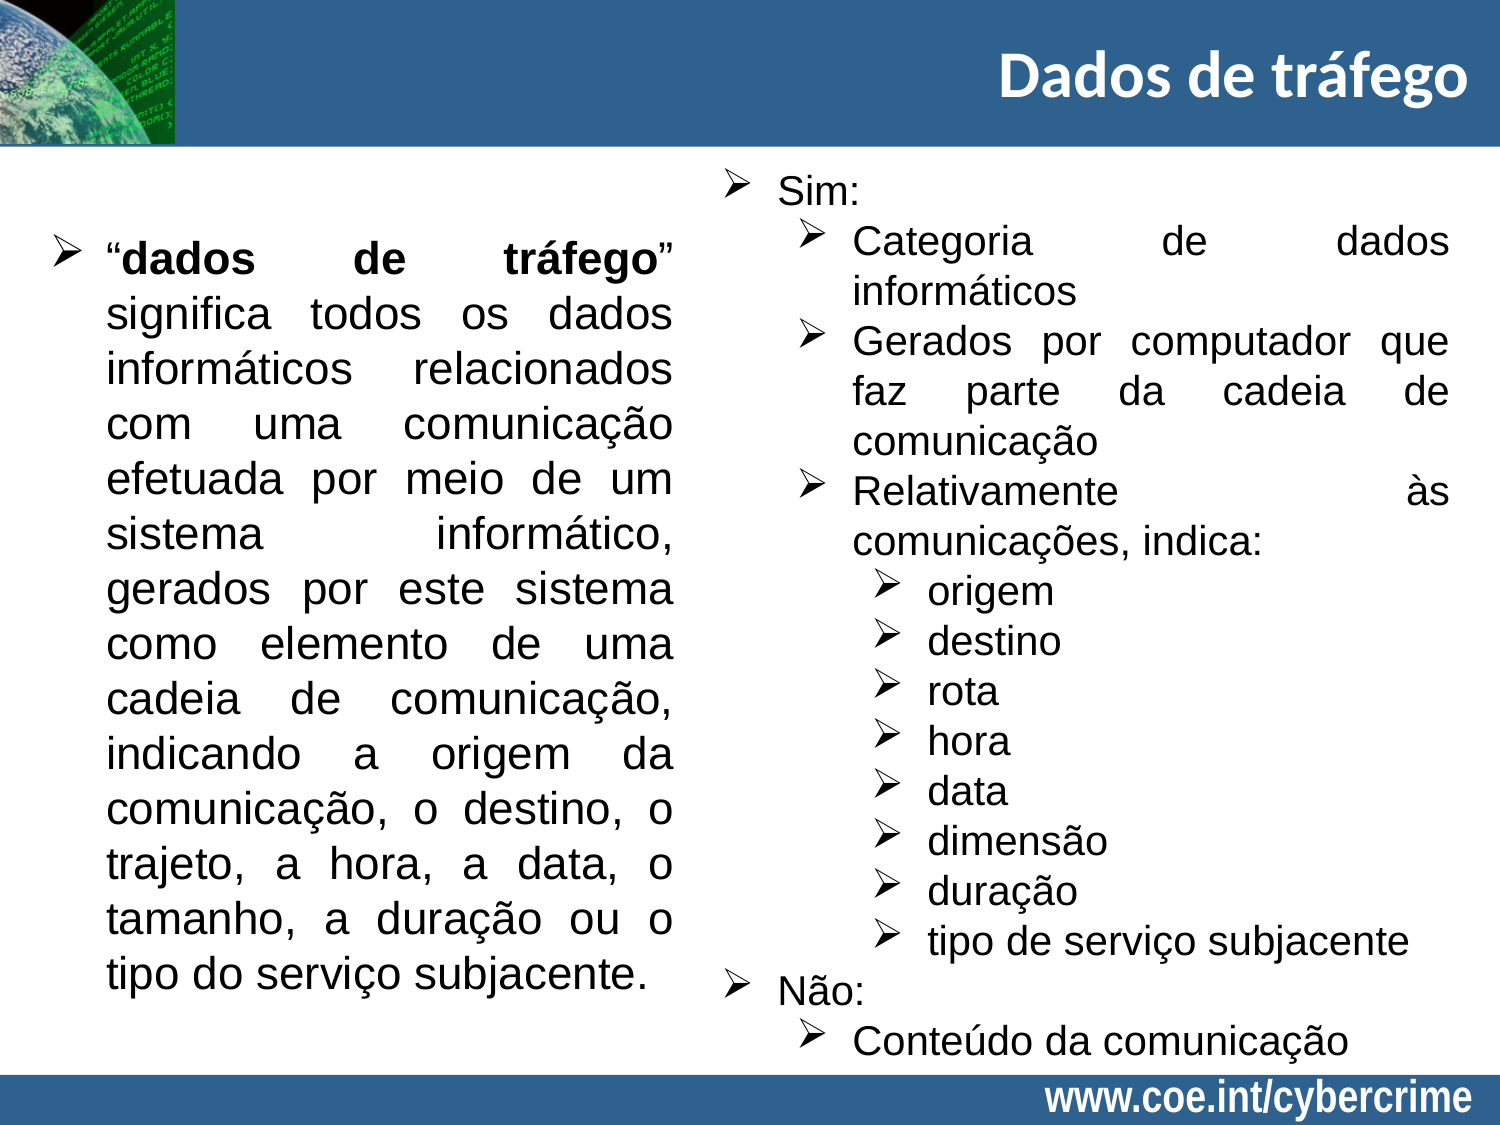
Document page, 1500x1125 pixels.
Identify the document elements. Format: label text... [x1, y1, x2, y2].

text_box www.coe.int/cybercrime [1030, 1059, 1500, 1125]
text_box Sim: Categoria de dados informáticos Gerados por computador que faz parte da cadeia de comunicação Relativamente às comunicações, indica: origem destino rota hora data dimensão duração tipo de serviço subjacente Não: Conteúdo da comunicação [706, 156, 1465, 1072]
text_box “dados de tráfego” significa todos os dados informáticos relacionados com uma comunicação efetuada por meio de um sistema informático, gerados por este sistema como elemento de uma cadeia de comunicação, indicando a origem da comunicação, o destino, o trajeto, a hora, a data, o tamanho, a duração ou o tipo do serviço subjacente. [34, 221, 689, 1007]
text_box Dados de tráfego [177, 0, 1500, 149]
picture [0, 0, 175, 144]
text_box [0, 1073, 1030, 1125]
